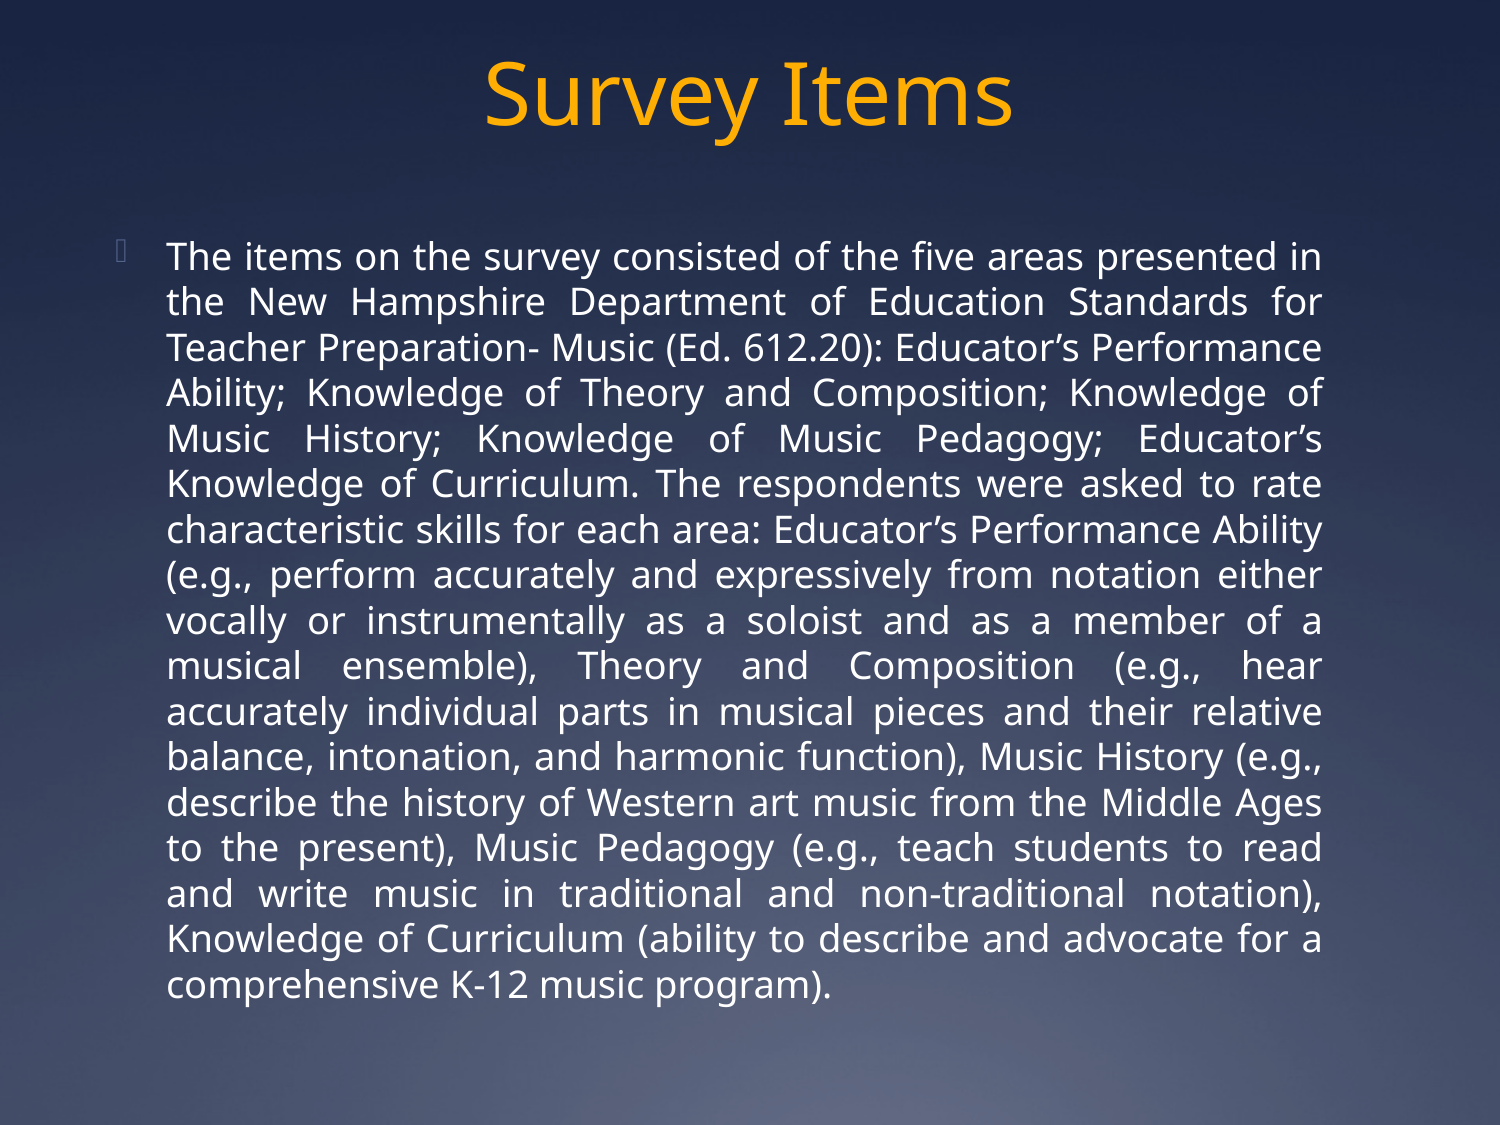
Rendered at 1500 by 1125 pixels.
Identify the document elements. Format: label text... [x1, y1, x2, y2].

list The items on the survey consisted of the five areas presented in the New Hampshire Department of Education Standards for Teacher Preparation- Music (Ed. 612.20): Educator’s Performance Ability; Knowledge of Theory and Composition; Knowledge of Music History; Knowledge of Music Pedagogy; Educator’s Knowledge of Curriculum. The respondents were asked to rate characteristic skills for each area: Educator’s Performance Ability (e.g., perform accurately and expressively from notation either vocally or instrumentally as a soloist and as a member of a musical ensemble), Theory and Composition (e.g., hear accurately individual parts in musical pieces and their relative balance, intonation, and harmonic function), Music History (e.g., describe the history of Western art music from the Middle Ages to the present), Music Pedagogy (e.g., teach students to read and write music in traditional and non-traditional notation), Knowledge of Curriculum (ability to describe and advocate for a comprehensive K-12 music program). [100, 224, 1338, 1044]
title Survey Items [100, 30, 1400, 162]
